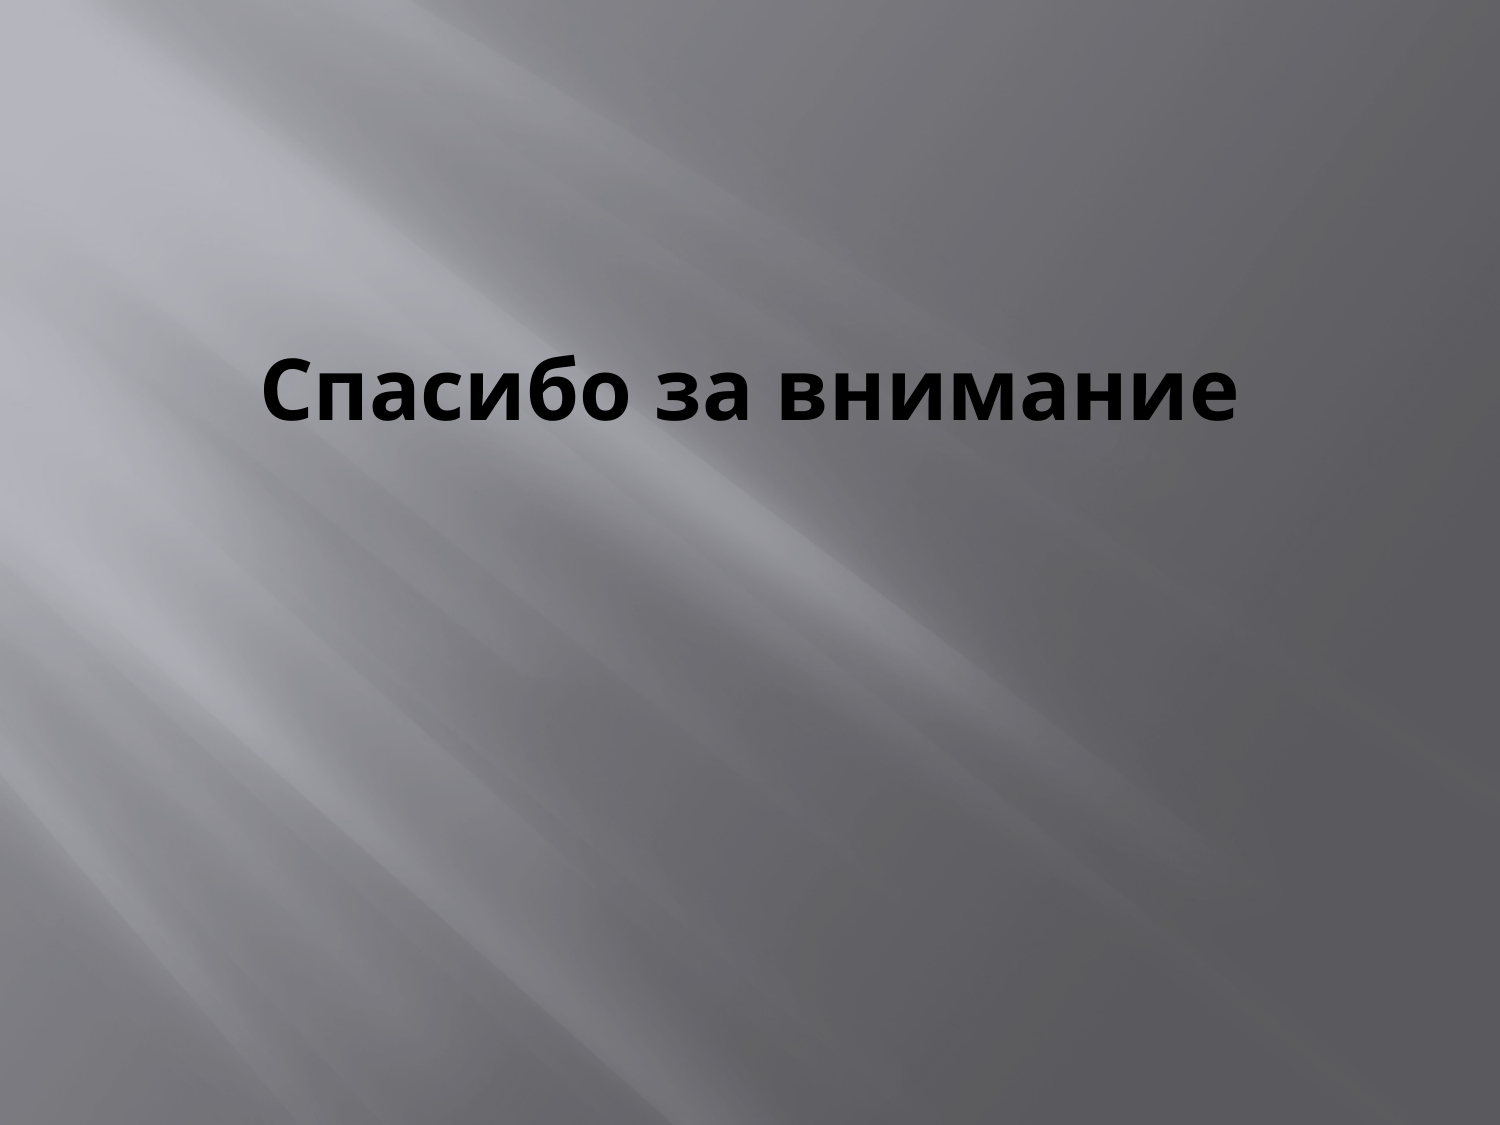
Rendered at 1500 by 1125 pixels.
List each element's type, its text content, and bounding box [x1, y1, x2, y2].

title Спасибо за внимание [75, 45, 1425, 728]
